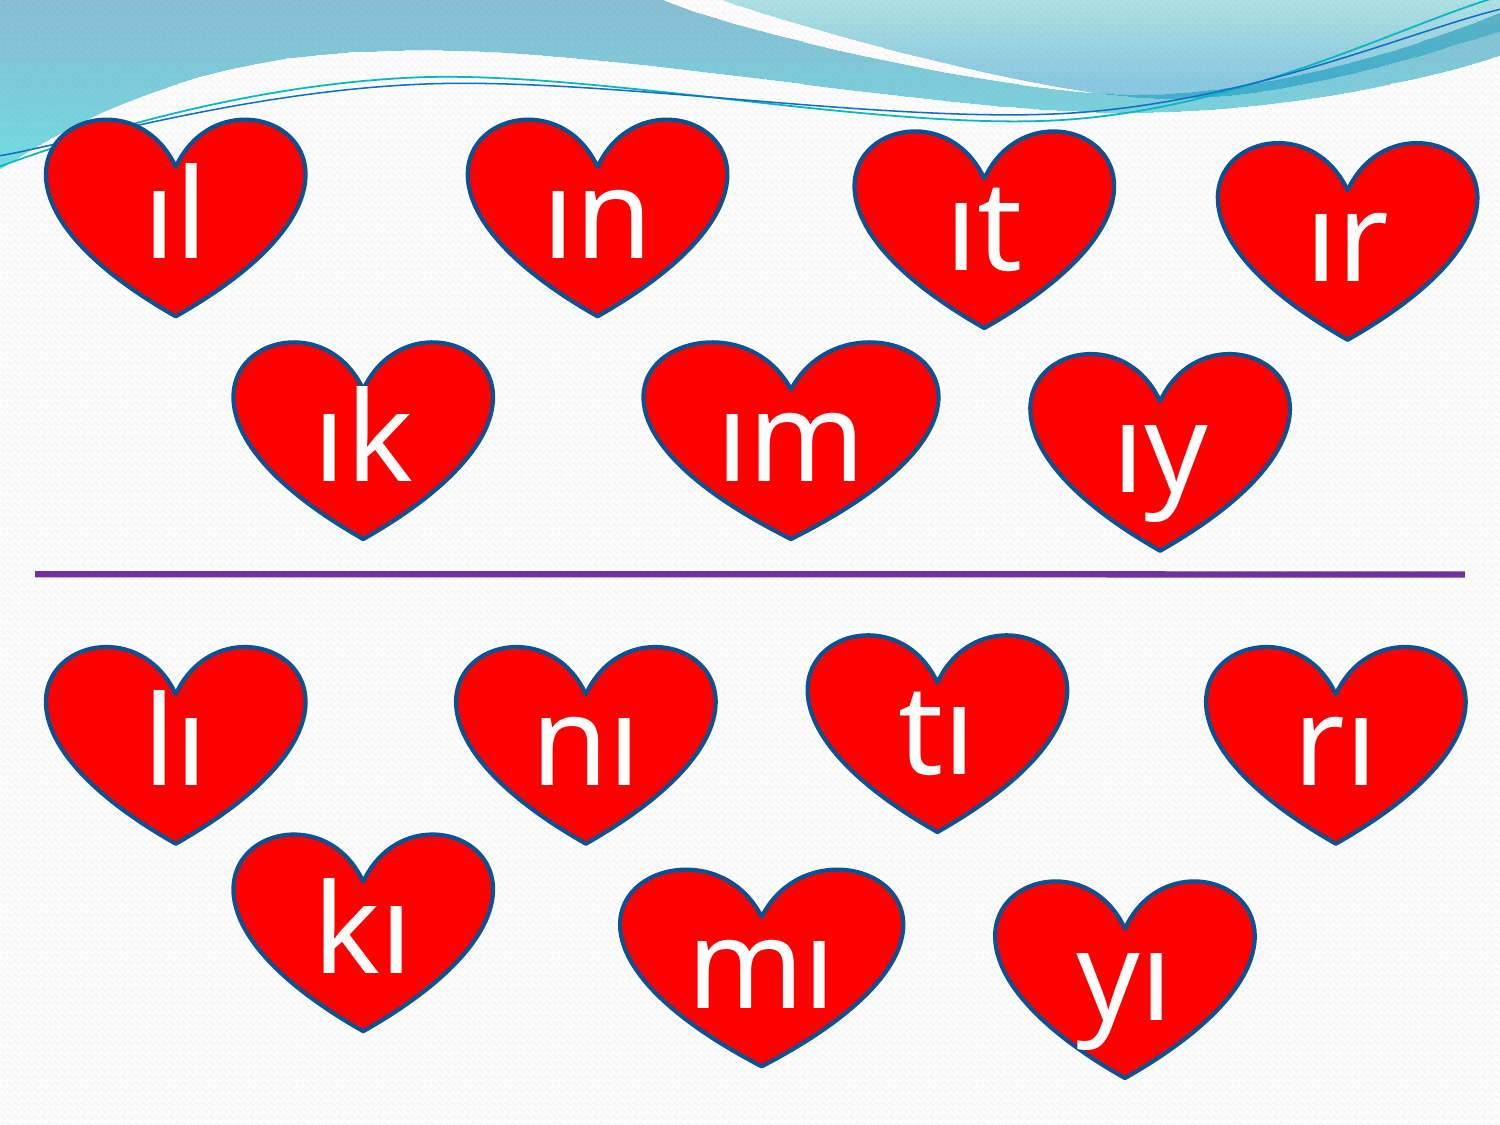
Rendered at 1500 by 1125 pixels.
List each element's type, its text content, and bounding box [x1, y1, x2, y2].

text_box ım [641, 340, 941, 541]
text_box kı [231, 832, 496, 1034]
text_box ıt [852, 129, 1117, 330]
text_box ıl [43, 117, 308, 319]
text_box tı [805, 633, 1070, 834]
text_box ır [1215, 140, 1480, 342]
text_box mı [617, 867, 906, 1069]
text_box ık [231, 340, 496, 541]
text_box yı [993, 879, 1257, 1080]
text_box rı [1203, 644, 1468, 846]
text_box ıy [1028, 351, 1293, 553]
text_box ın [465, 117, 730, 319]
text_box lı [43, 644, 308, 846]
text_box nı [453, 644, 718, 846]
